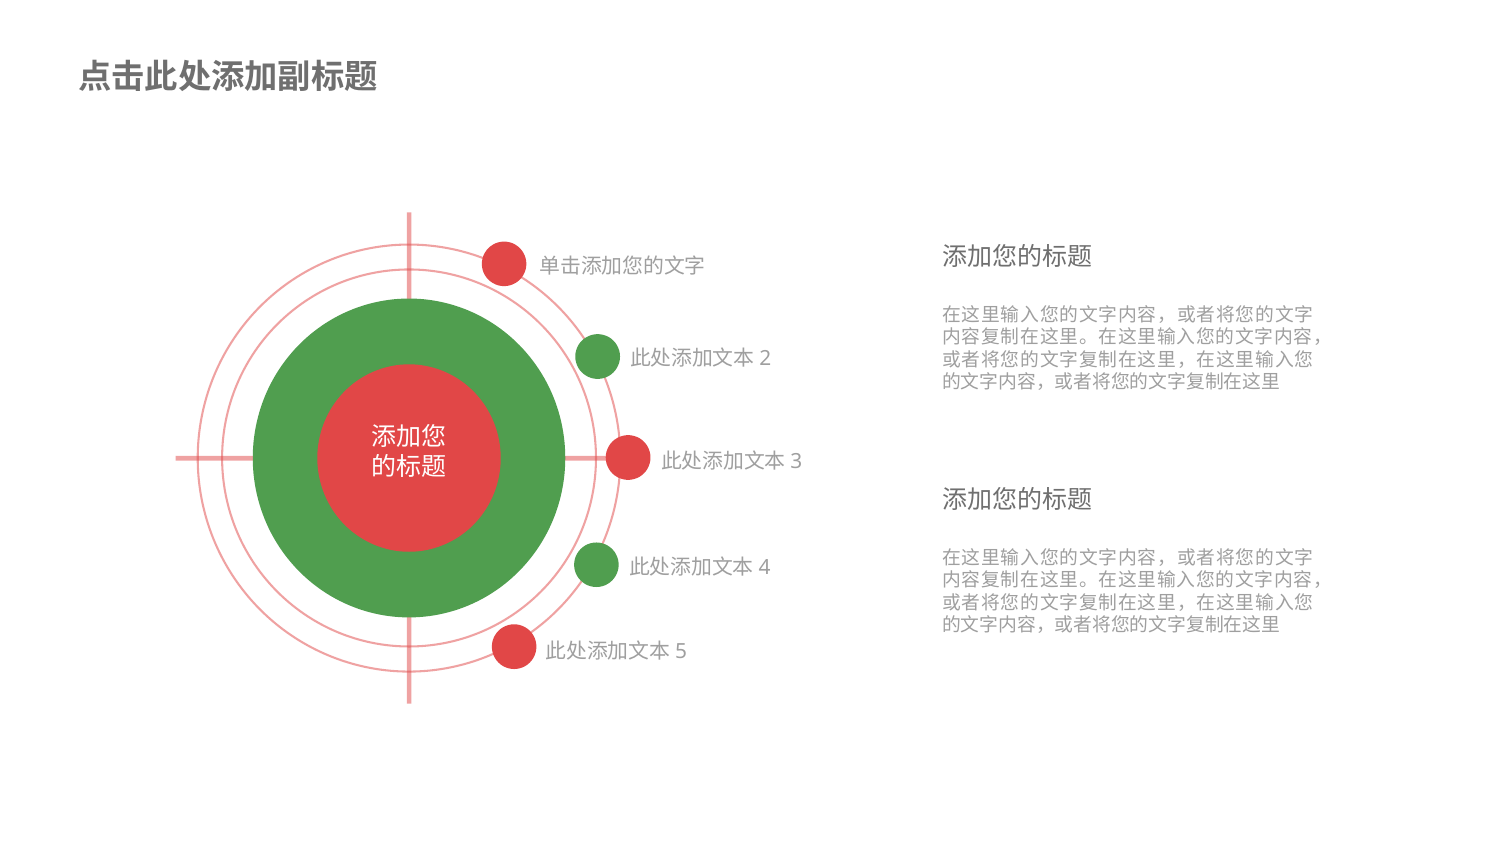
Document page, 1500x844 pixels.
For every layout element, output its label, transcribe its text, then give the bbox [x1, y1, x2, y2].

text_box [491, 624, 537, 670]
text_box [481, 241, 527, 287]
text_box 添加您的标题 [930, 477, 1325, 519]
text_box 此处添加文本2 [647, 340, 895, 375]
text_box 此处添加文本3 [655, 443, 926, 478]
text_box 此处添加文本5 [647, 633, 811, 667]
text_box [574, 333, 621, 380]
text_box 单击添加您的文字 [647, 248, 805, 282]
text_box 在这里输入您的文字内容，或者将您的文字内容复制在这里。在这里输入您的文字内容，或者将您的文字复制在这里，在这里输入您的文字内容，或者将您的文字复制在这里 [930, 540, 1325, 642]
text_box 添加您的标题 [930, 234, 1325, 276]
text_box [573, 542, 619, 588]
text_box 在这里输入您的文字内容，或者将您的文字内容复制在这里。在这里输入您的文字内容，或者将您的文字复制在这里，在这里输入您的文字内容，或者将您的文字复制在这里 [930, 296, 1325, 398]
text_box 此处添加文本4 [647, 549, 895, 583]
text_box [605, 434, 651, 481]
text_box 点击此处添加副标题 [58, 45, 792, 106]
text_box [175, 212, 643, 704]
